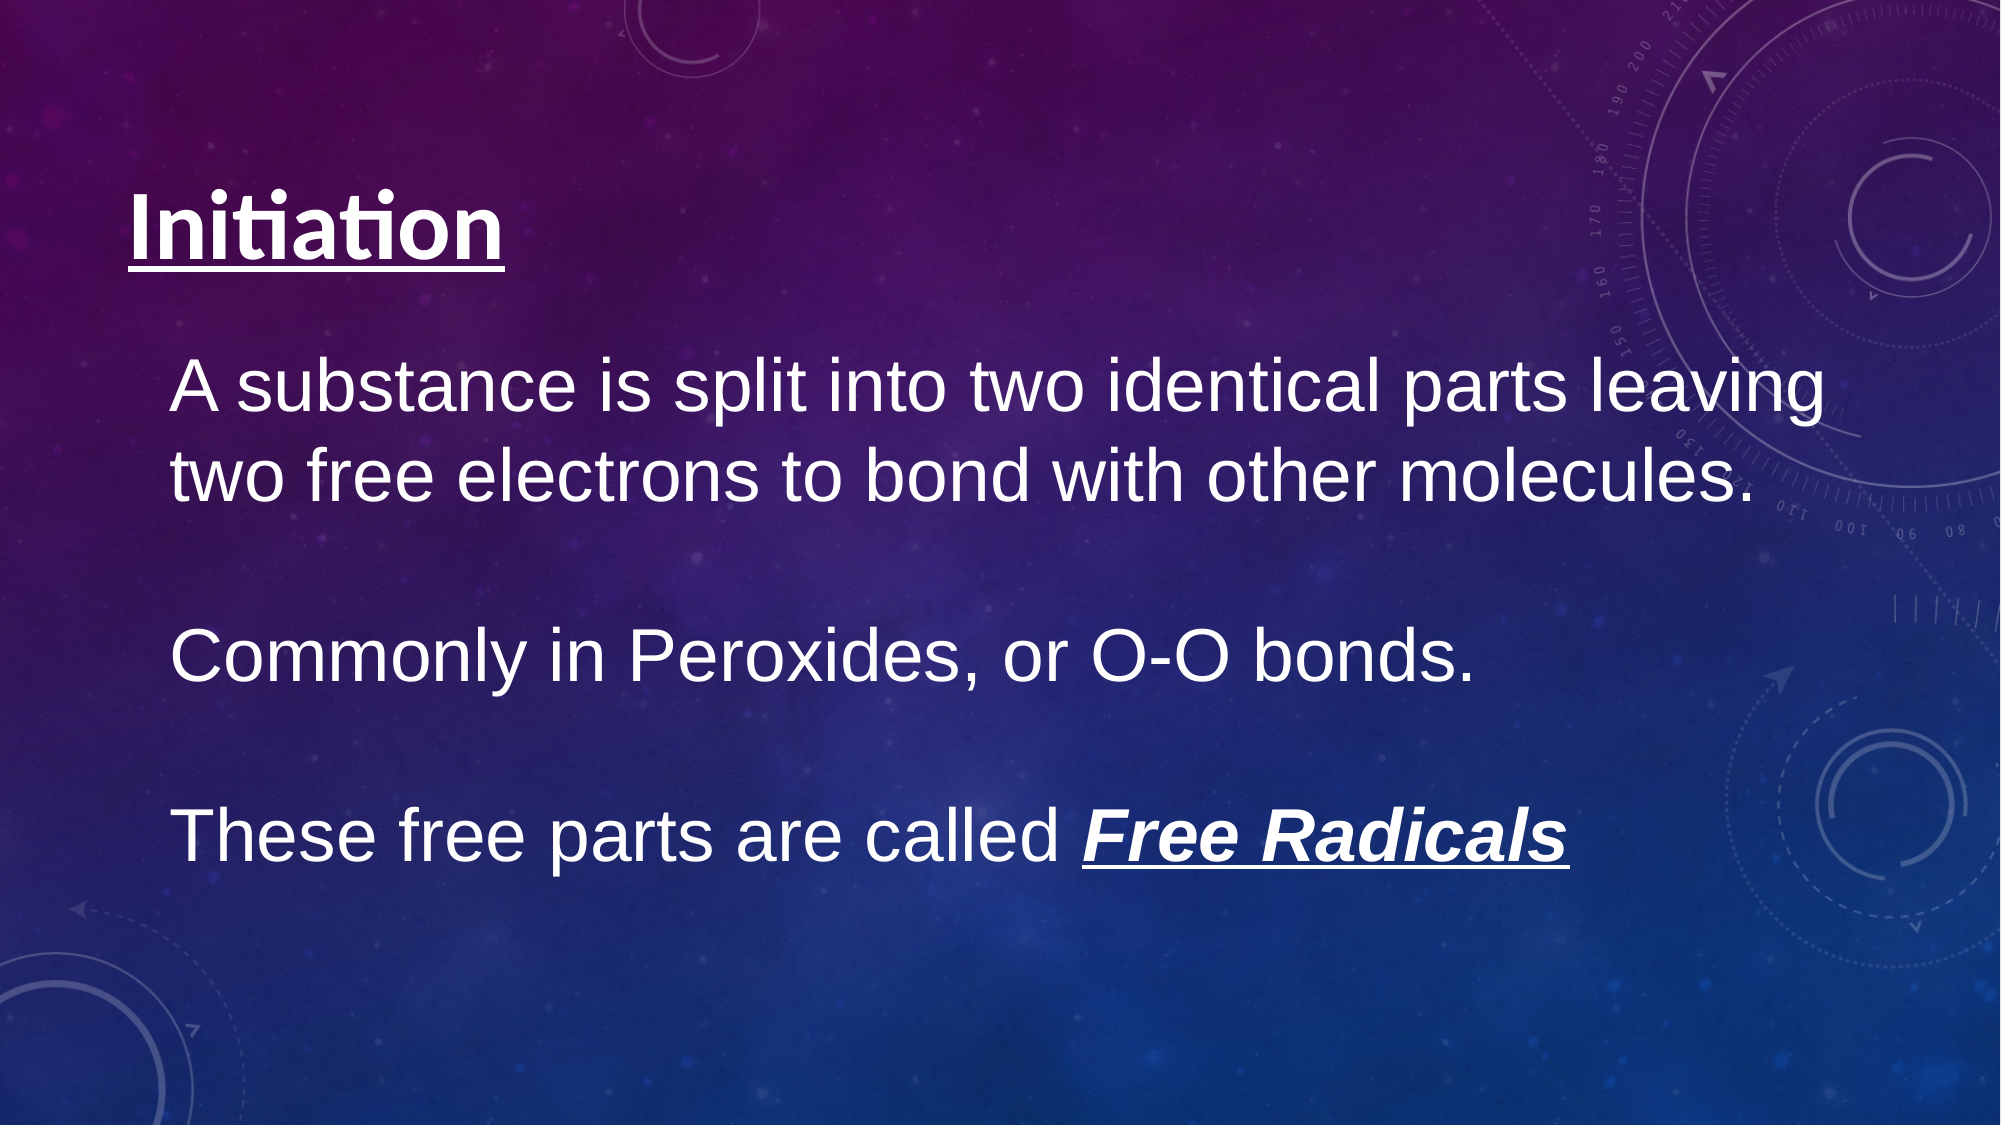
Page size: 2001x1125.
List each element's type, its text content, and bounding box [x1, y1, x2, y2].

picture [0, 0, 2001, 1125]
title Initiation [112, 99, 1775, 339]
text_box A substance is split into two identical parts leaving two free electrons to bond with other molecules. Commonly in Peroxides, or O-O bonds. These free parts are called Free Radicals [154, 321, 1887, 1043]
